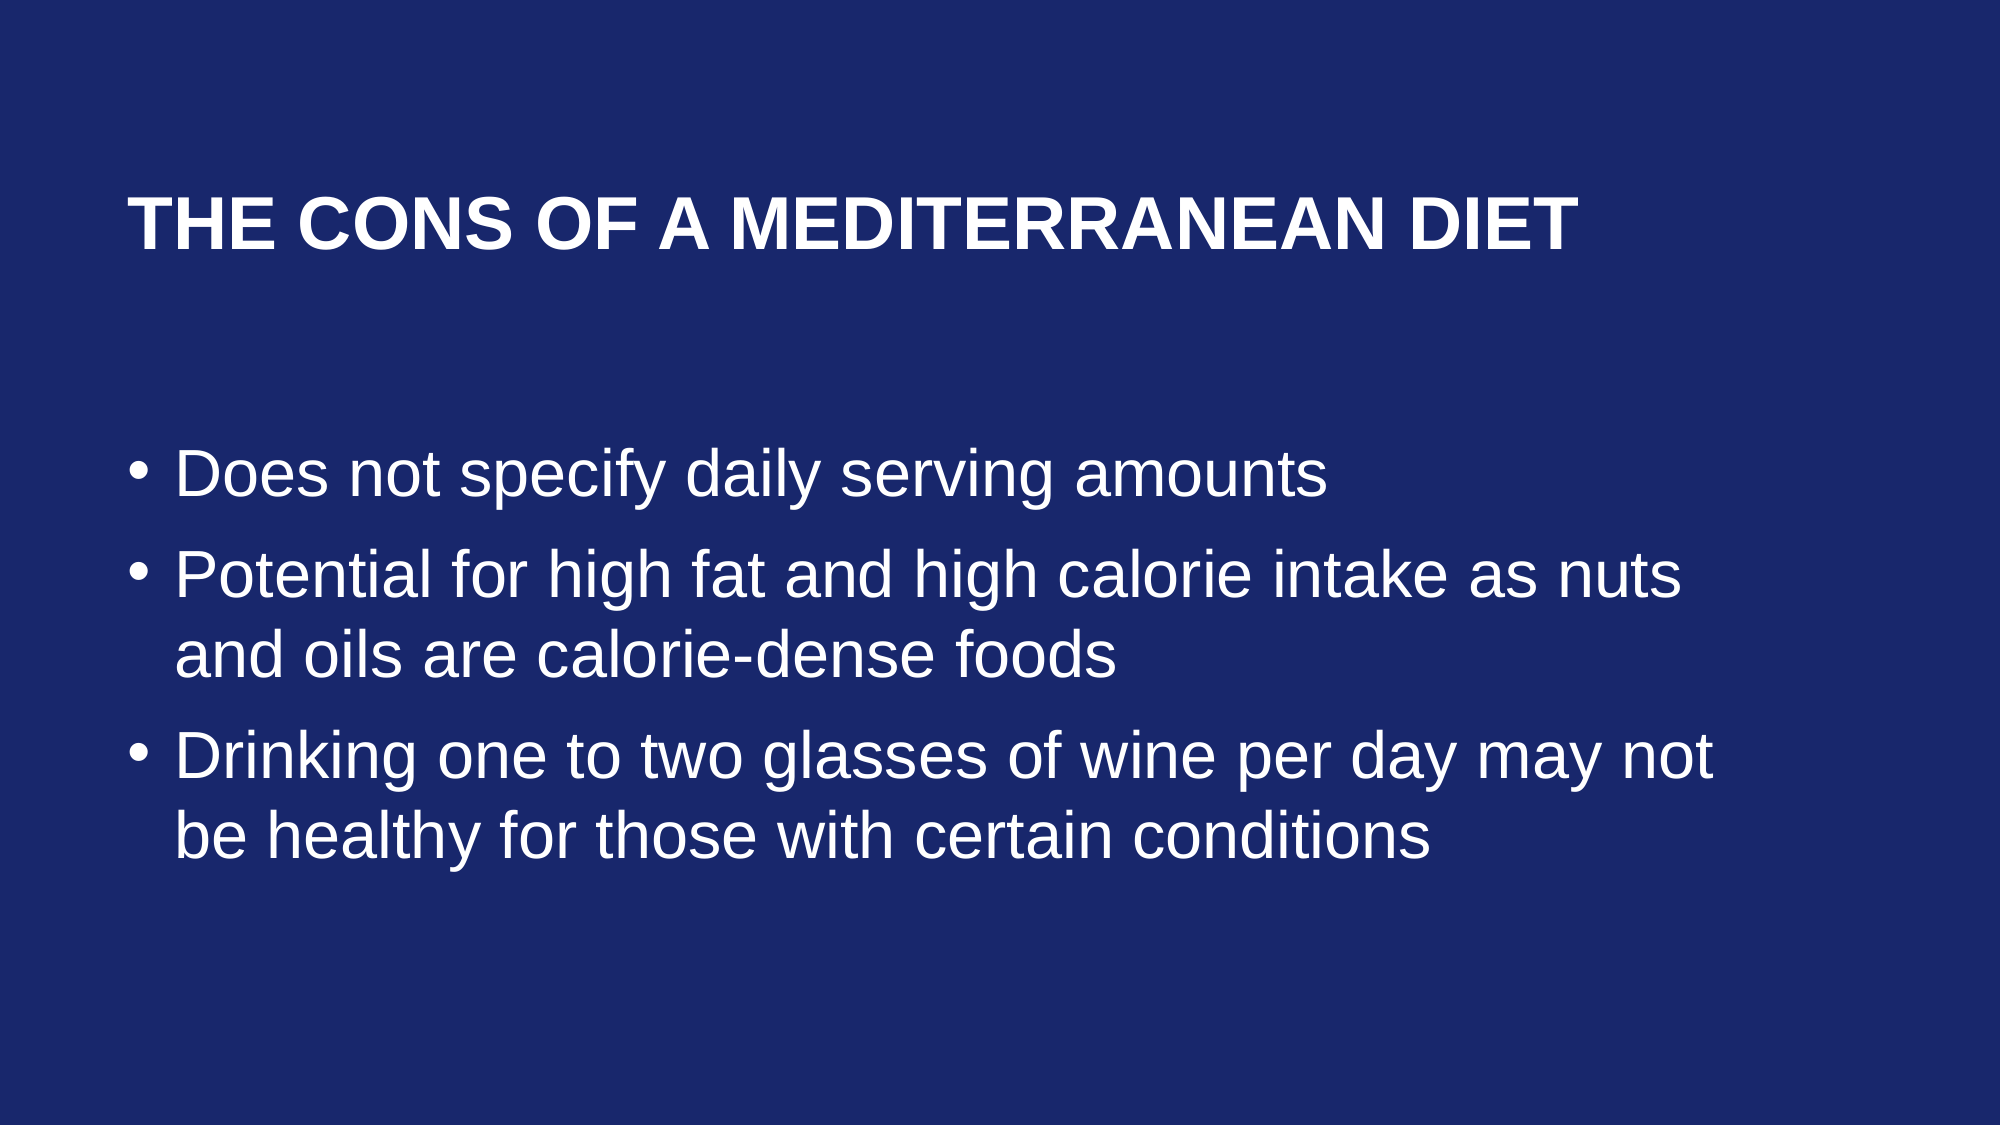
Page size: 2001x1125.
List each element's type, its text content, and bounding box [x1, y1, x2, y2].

title The Cons of a Mediterranean Diet [112, 99, 1775, 339]
list Does not specify daily serving amounts Potential for high fat and high calorie intake as nuts and oils are calorie-dense foods Drinking one to two glasses of wine per day may not be healthy for those with certain conditions [112, 351, 1775, 950]
